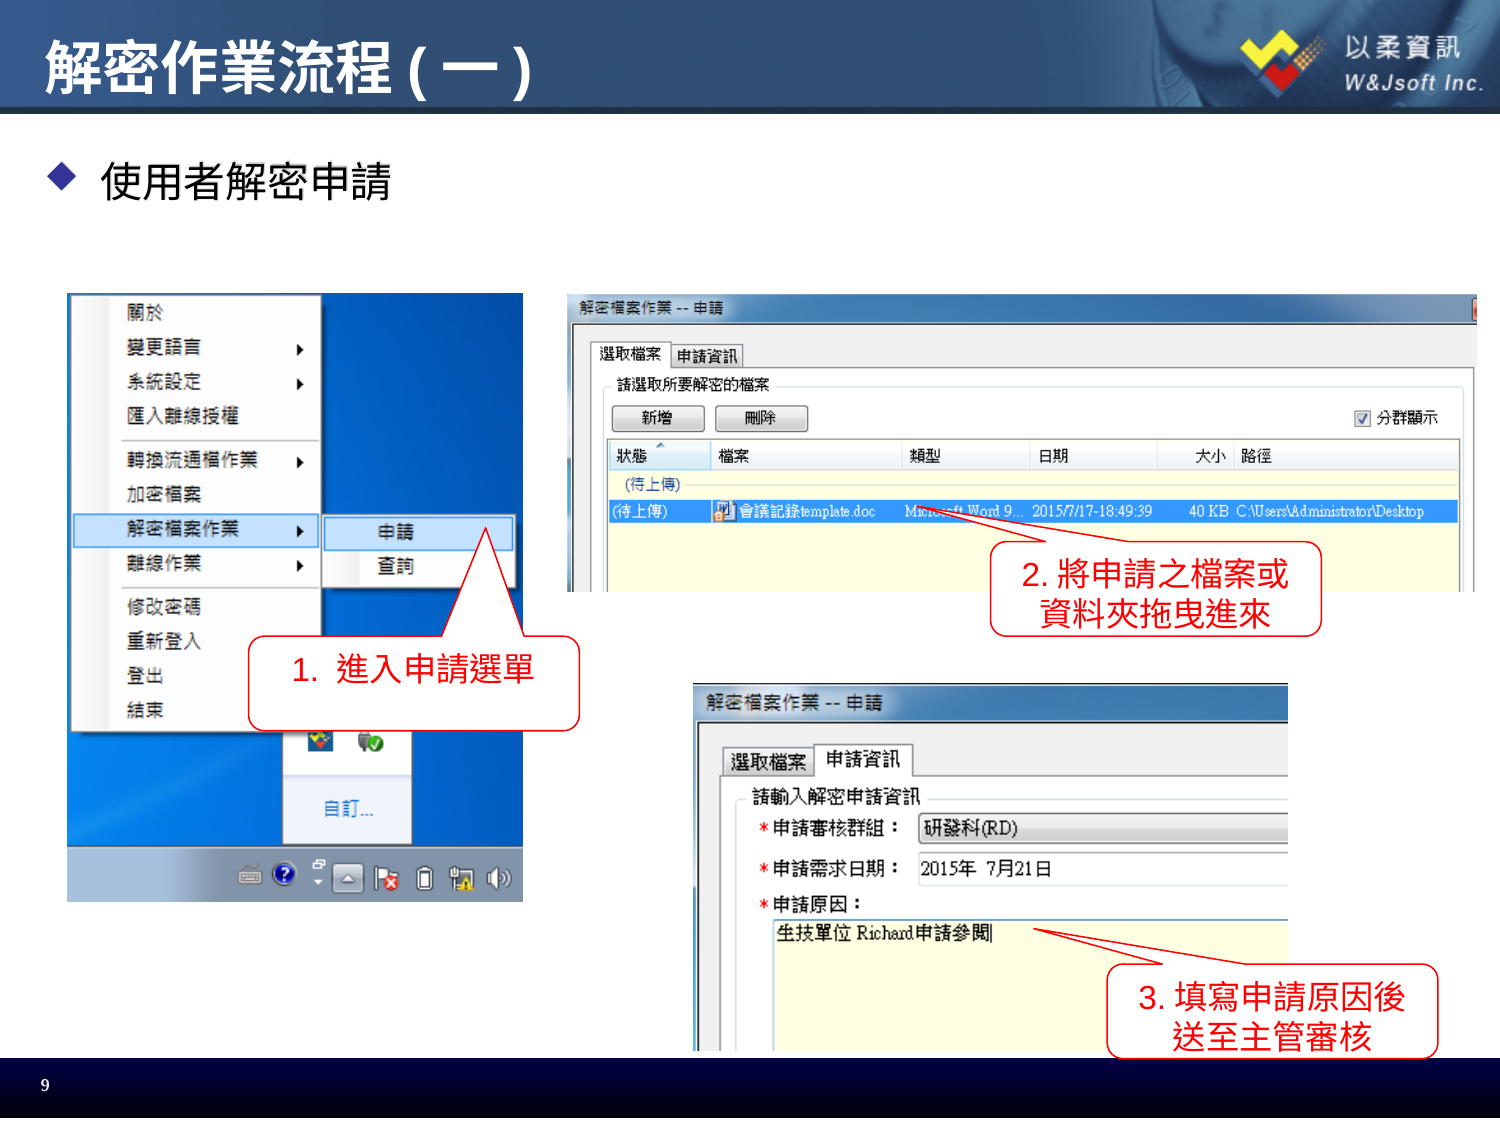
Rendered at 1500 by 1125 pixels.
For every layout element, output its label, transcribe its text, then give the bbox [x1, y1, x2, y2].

picture [0, 0, 1500, 114]
text_box 2.將申請之檔案或資料夾拖曳進來 [990, 600, 1322, 637]
picture [67, 293, 523, 902]
text_box 使用者解密申請 [29, 153, 1294, 1035]
picture [693, 683, 1288, 1051]
title 解密作業流程(一) [29, 15, 1282, 118]
slide_number 9 [5, 1066, 66, 1106]
text_box 1. 進入申請選單 [528, 636, 580, 731]
picture [566, 293, 1477, 592]
text_box 3.填寫申請原因後送至主管審核 [1286, 964, 1438, 1059]
